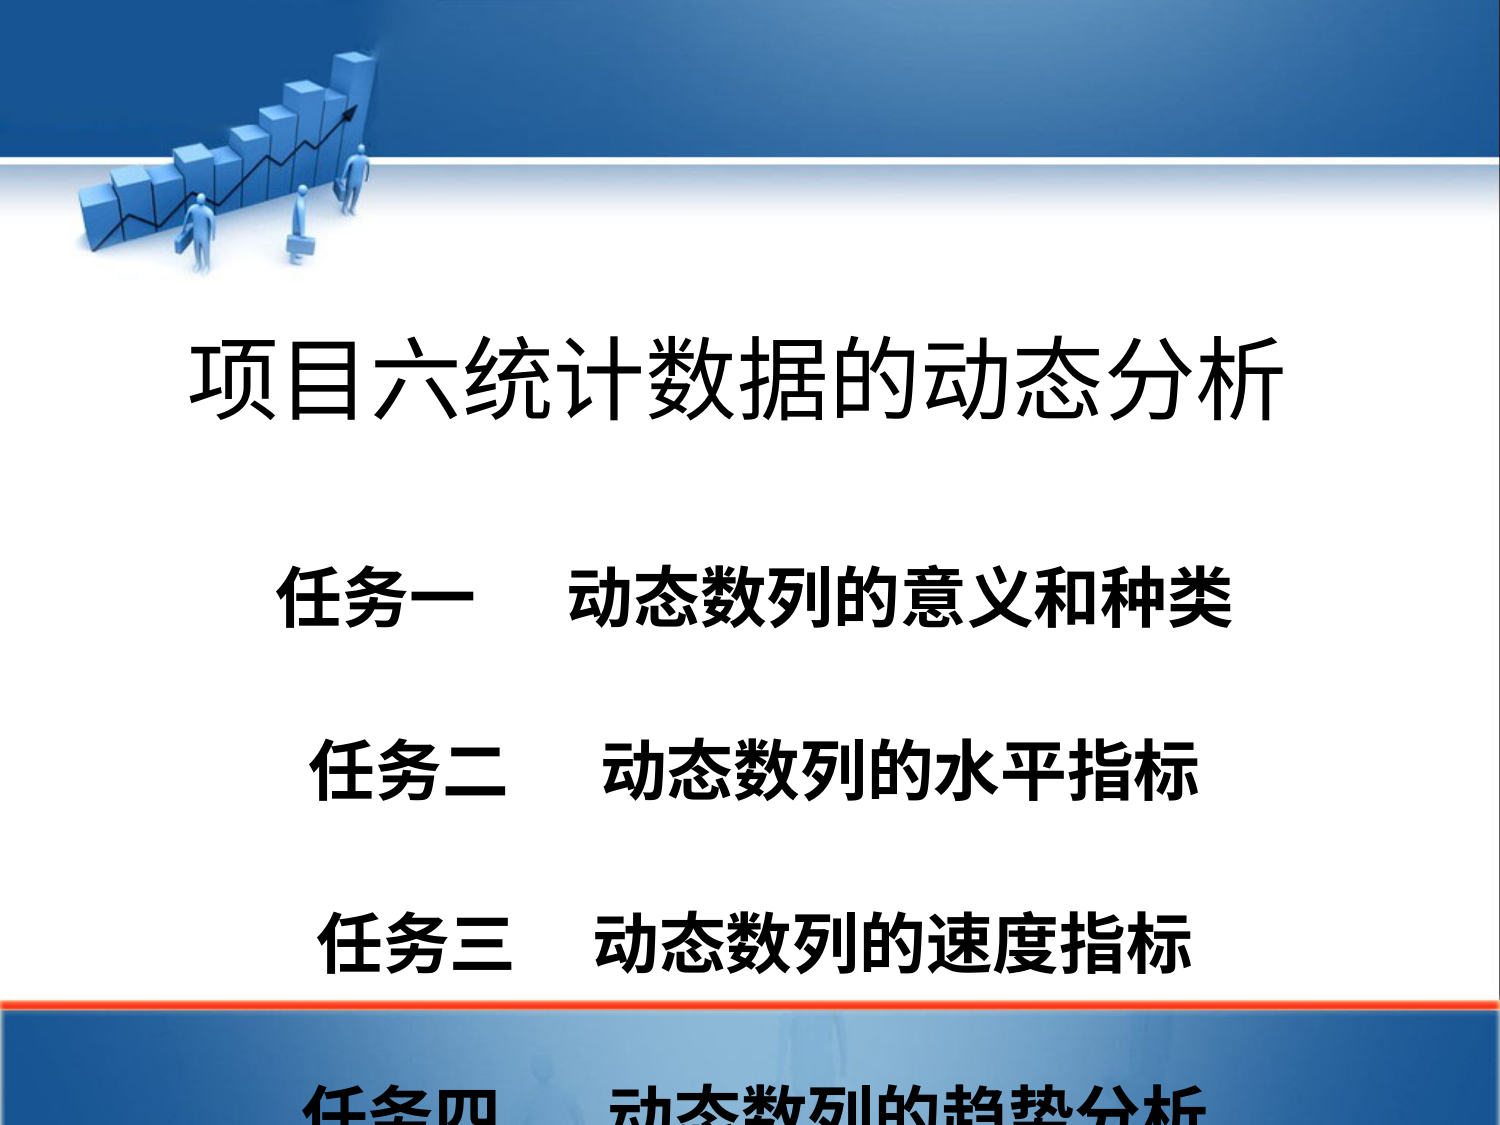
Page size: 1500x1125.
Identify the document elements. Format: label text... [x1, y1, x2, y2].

title 项目六统计数据的动态分析 [100, 314, 1376, 556]
picture [0, 0, 1500, 1125]
subtitle 任务一 动态数列的意义和种类 任务二 动态数列的水平指标 任务三 动态数列的速度指标 任务四 动态数列的趋势分析 [229, 467, 1281, 953]
